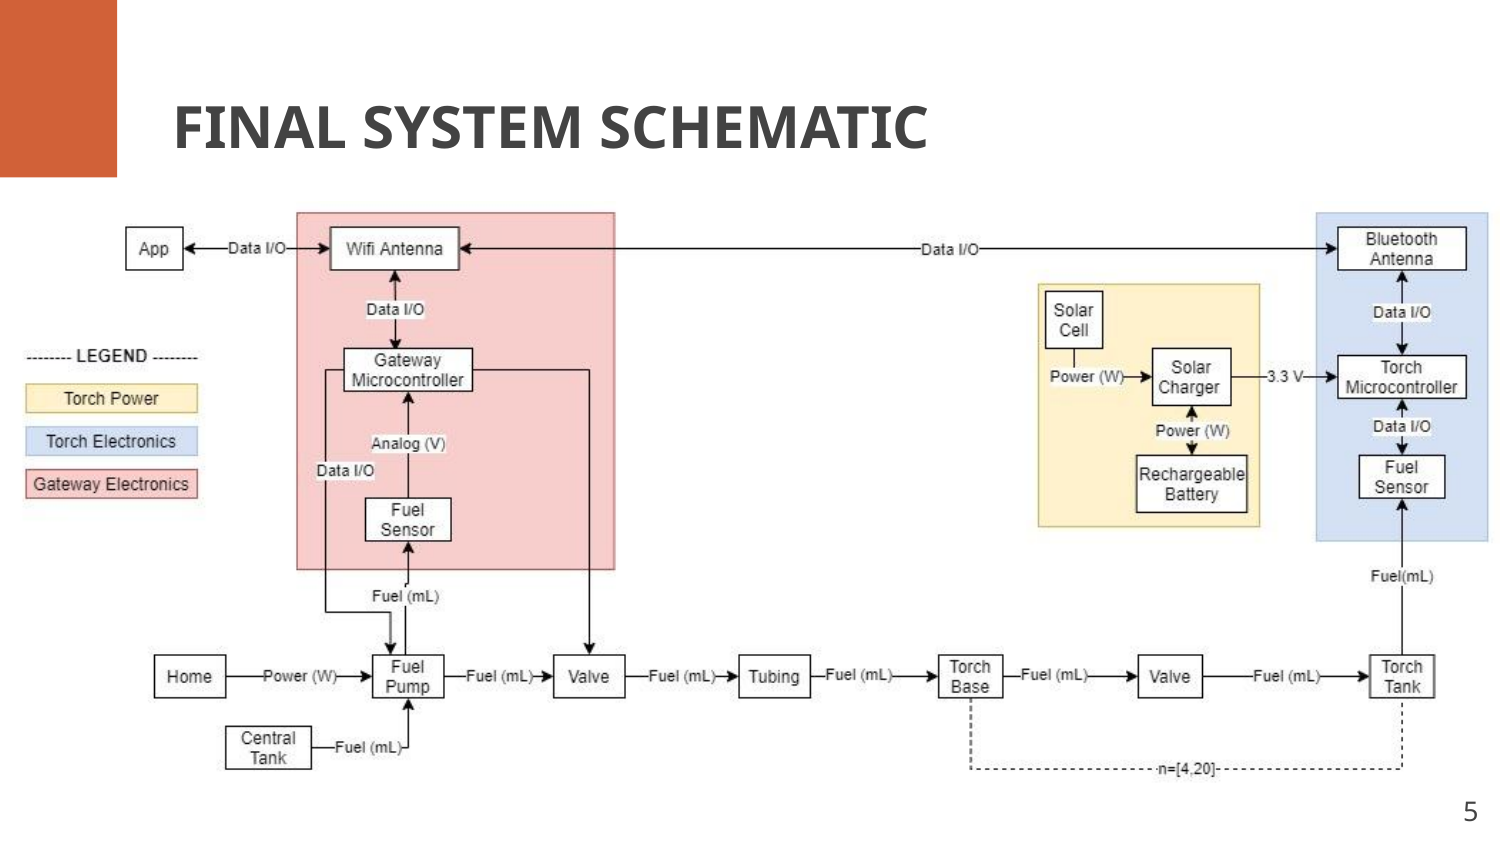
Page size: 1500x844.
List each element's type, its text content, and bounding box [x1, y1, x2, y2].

title FINAL SYSTEM SCHEMATIC [157, 74, 1096, 156]
text_box [0, 0, 118, 178]
slide_number ‹#› [1403, 798, 1494, 844]
picture [0, 200, 1500, 791]
